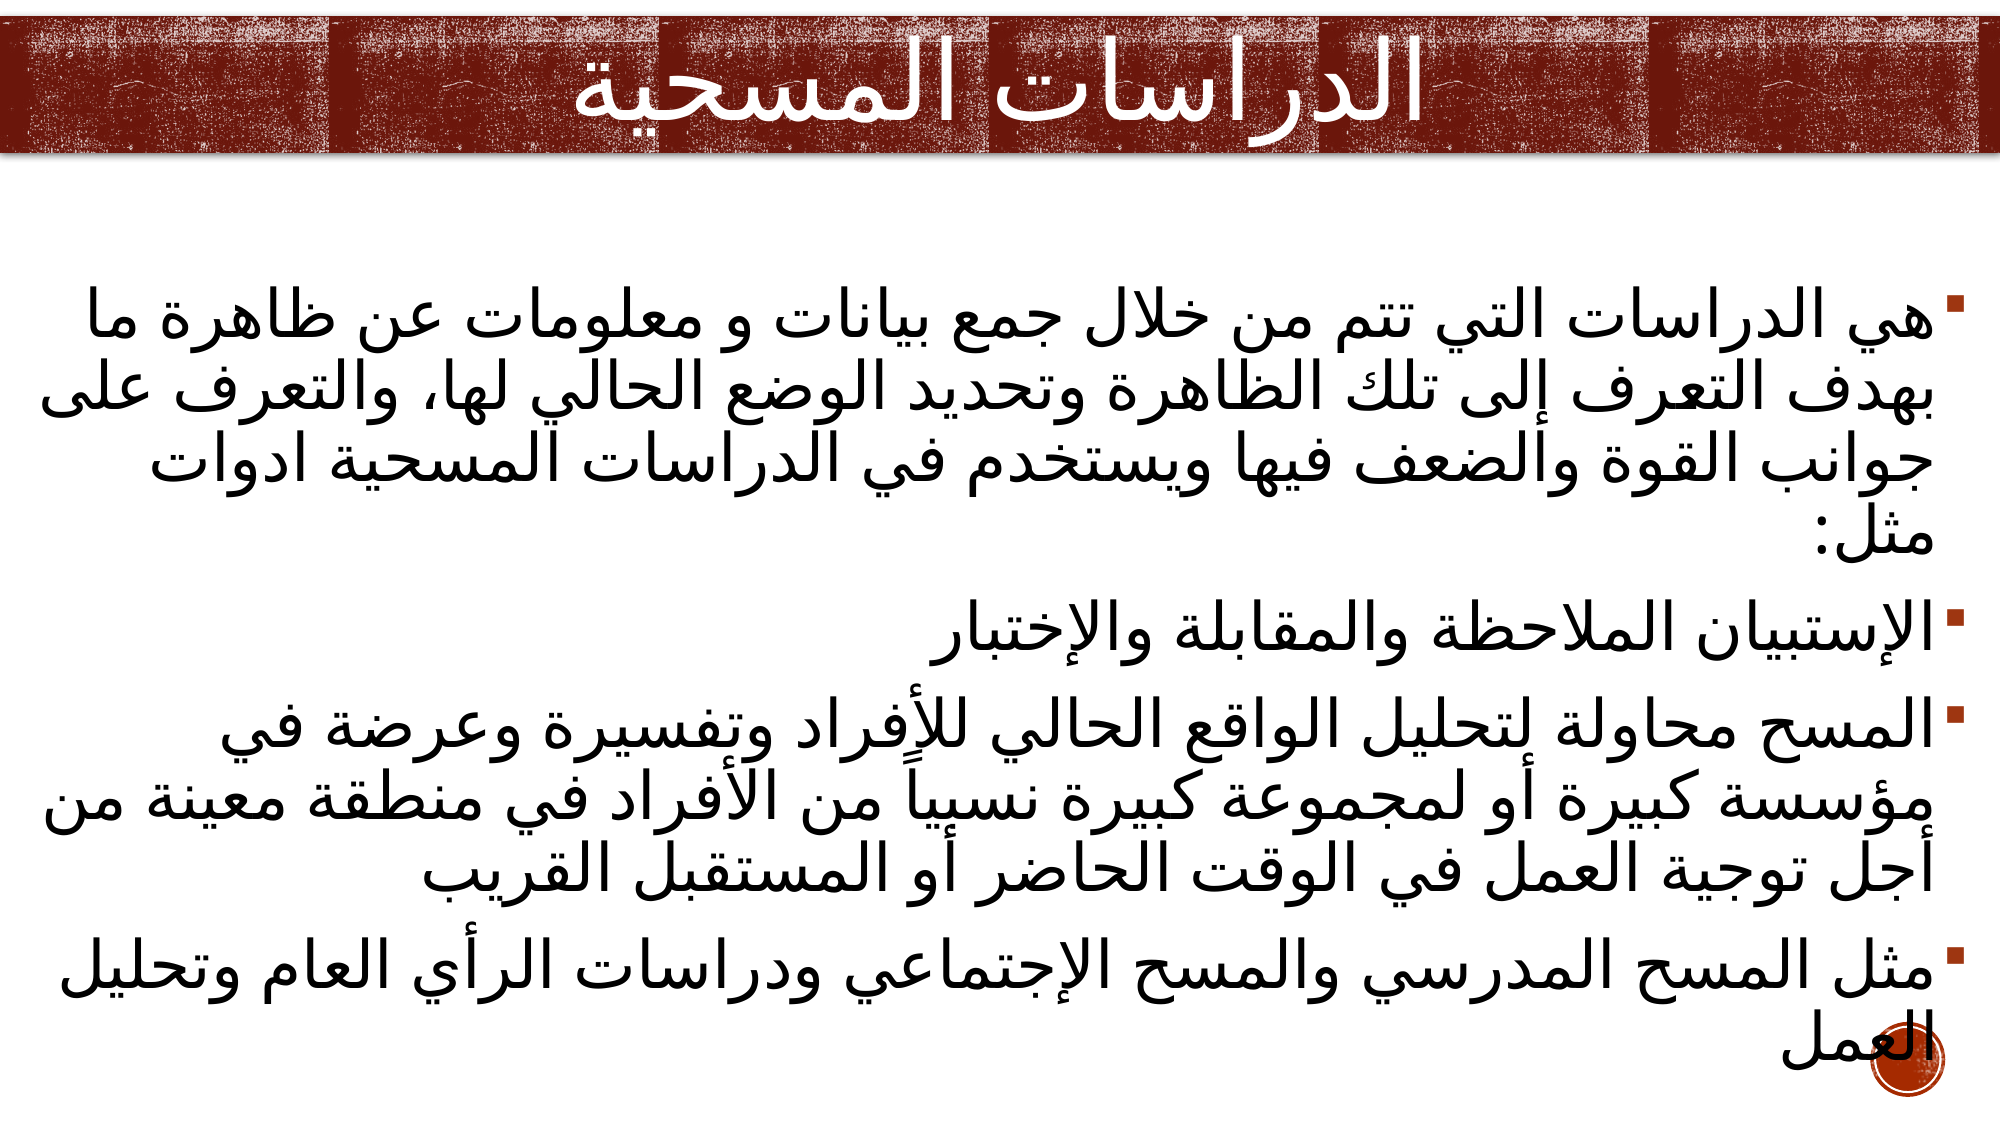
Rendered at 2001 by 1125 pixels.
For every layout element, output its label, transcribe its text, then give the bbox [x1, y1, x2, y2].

title الدراسات المسحية [0, 16, 2000, 153]
list هي الدراسات التي تتم من خلال جمع بيانات و معلومات عن ظاهرة ما بهدف التعرف إلى تلك الظاهرة وتحديد الوضع الحالي لها، والتعرف على جوانب القوة والضعف فيها ويستخدم في الدراسات المسحية ادوات مثل: الإستبيان الملاحظة والمقابلة والإختبار المسح محاولة لتحليل الواقع الحالي للأفراد وتفسيرة وعرضة في مؤسسة كبيرة أو لمجموعة كبيرة نسبياً من الأفراد في منطقة معينة من أجل توجية العمل في الوقت الحاضر أو المستقبل القريب مثل المسح المدرسي والمسح الإجتماعي ودراسات الرأي العام وتحليل العمل [19, 166, 1984, 1125]
